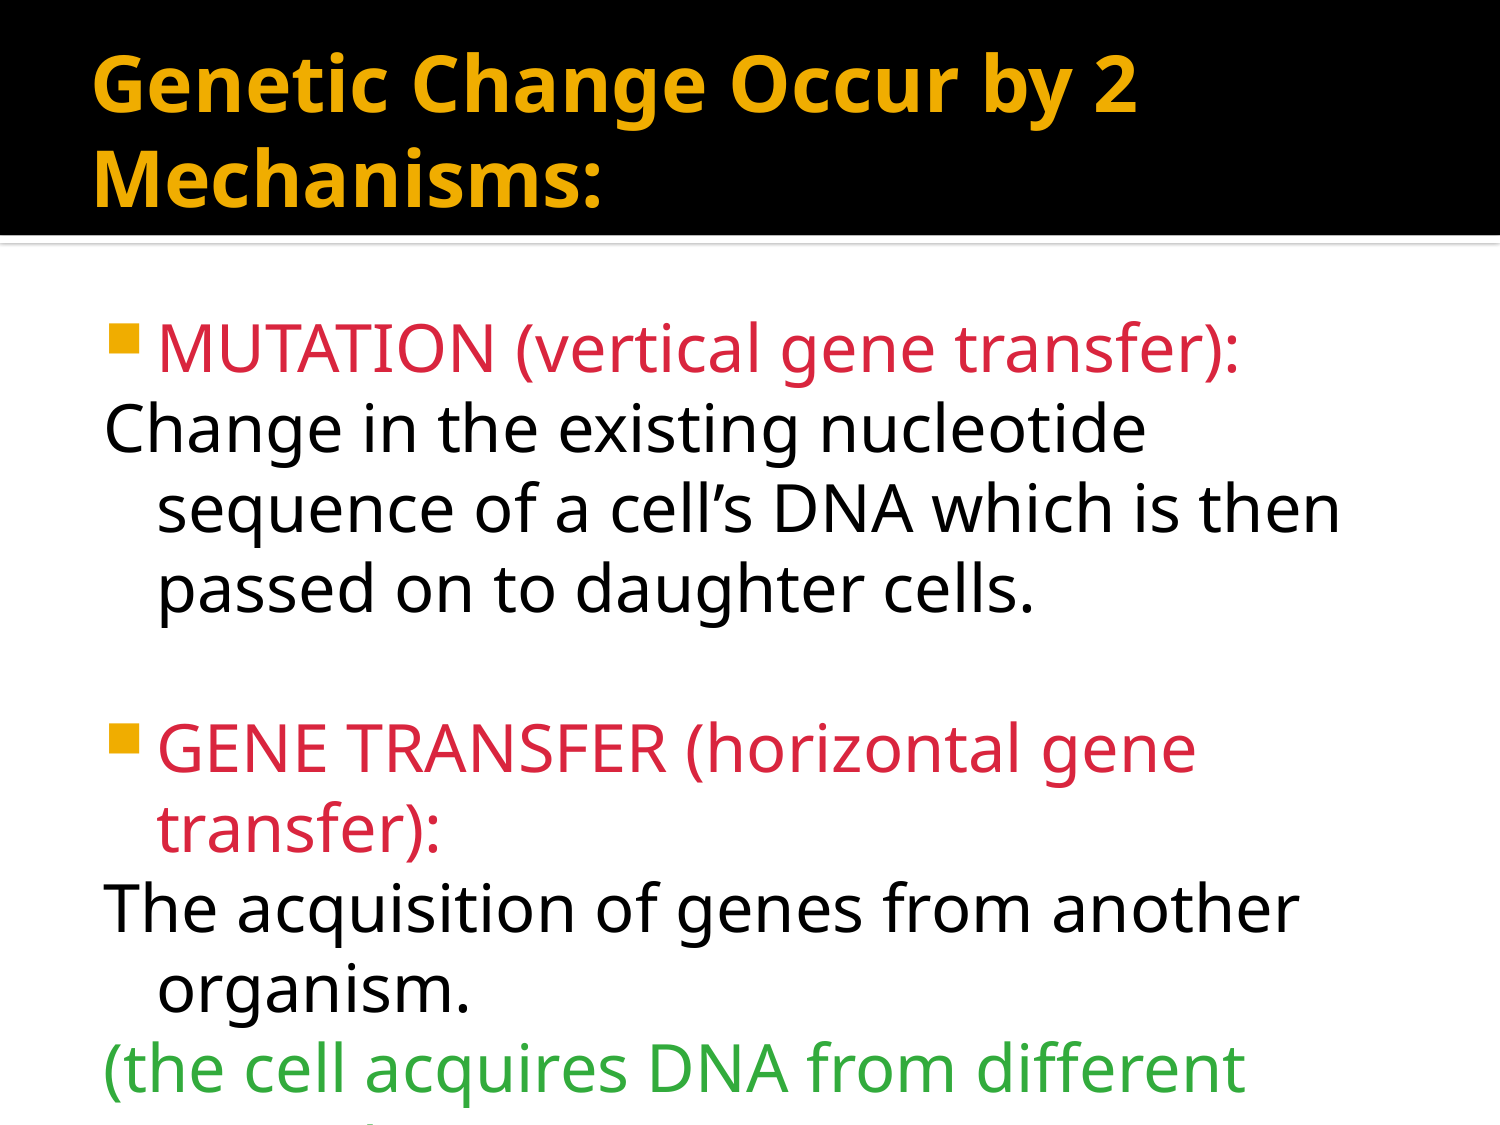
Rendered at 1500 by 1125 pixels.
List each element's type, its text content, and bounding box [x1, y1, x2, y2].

list MUTATION (vertical gene transfer): Change in the existing nucleotide sequence of a cell’s DNA which is then passed on to daughter cells. GENE TRANSFER (horizontal gene transfer): The acquisition of genes from another organism. (the cell acquires DNA from different source) [75, 291, 1425, 1050]
title Genetic Change Occur by 2 Mechanisms: [75, 25, 1425, 231]
